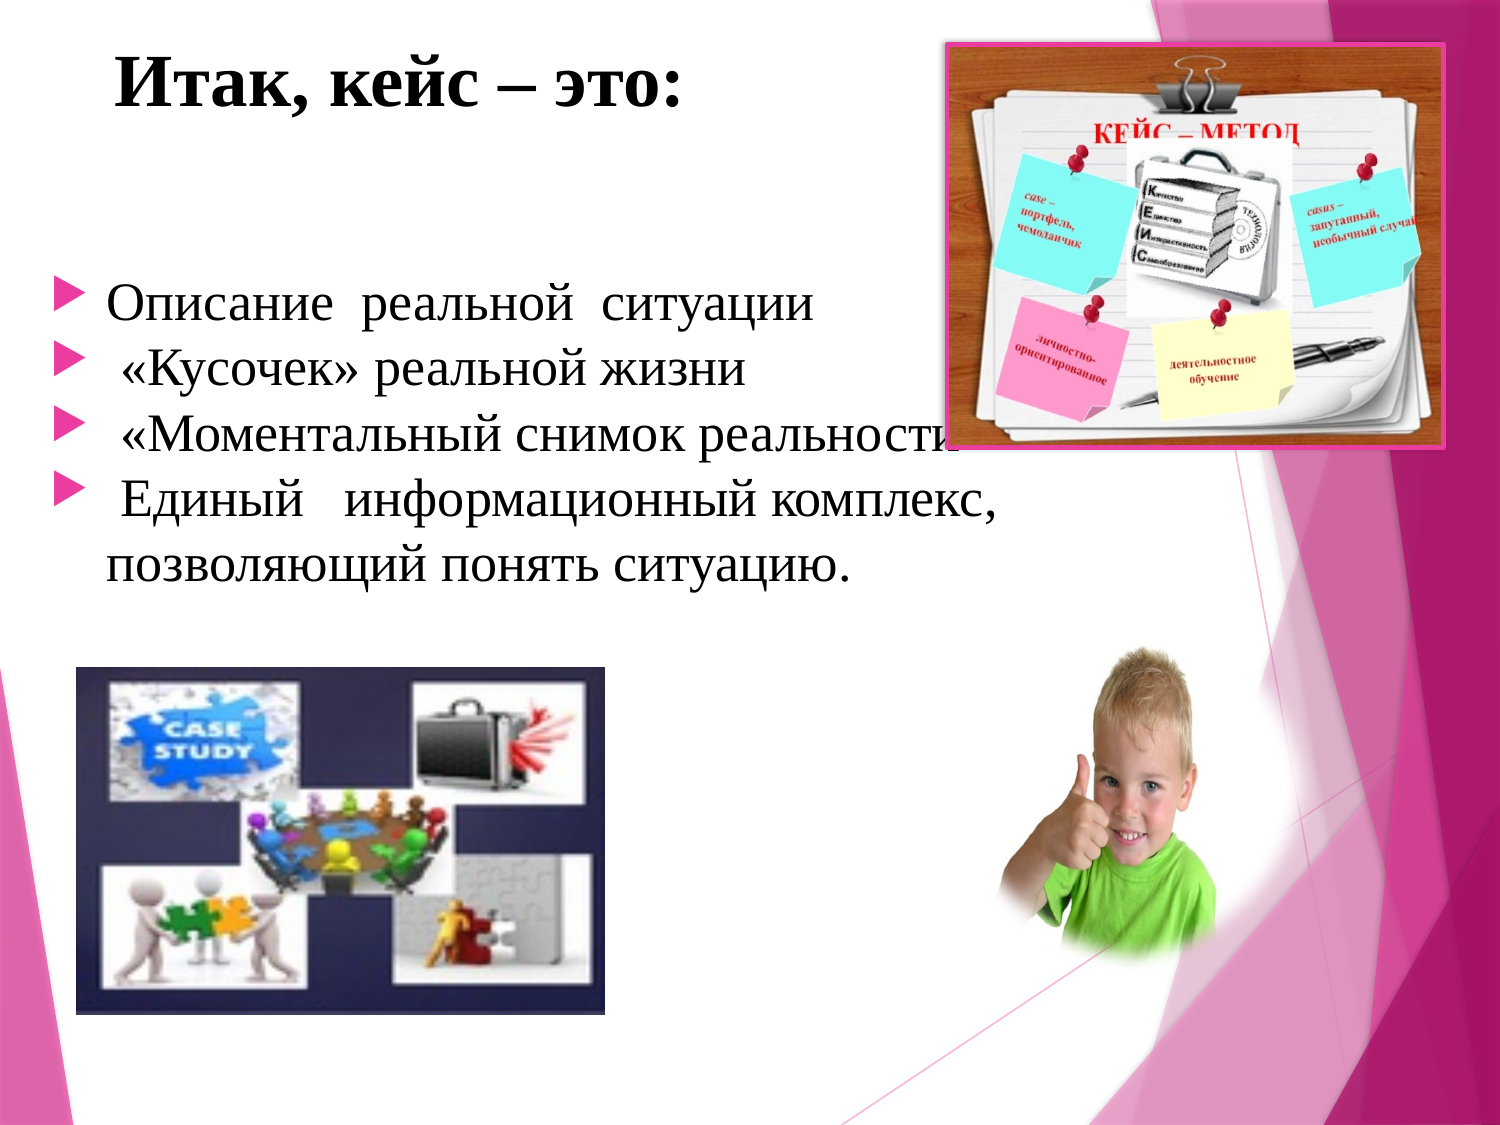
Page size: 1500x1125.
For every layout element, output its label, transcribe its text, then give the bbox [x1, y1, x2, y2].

list Описание реальной ситуации «Кусочек» реальной жизни «Моментальный снимок реальности» Единый информационный комплекс, позволяющий понять ситуацию. [35, 128, 1301, 1125]
picture [76, 667, 605, 1015]
title Итак, кейс – это: [99, 23, 1142, 128]
picture [948, 46, 1442, 446]
picture [945, 597, 1321, 974]
